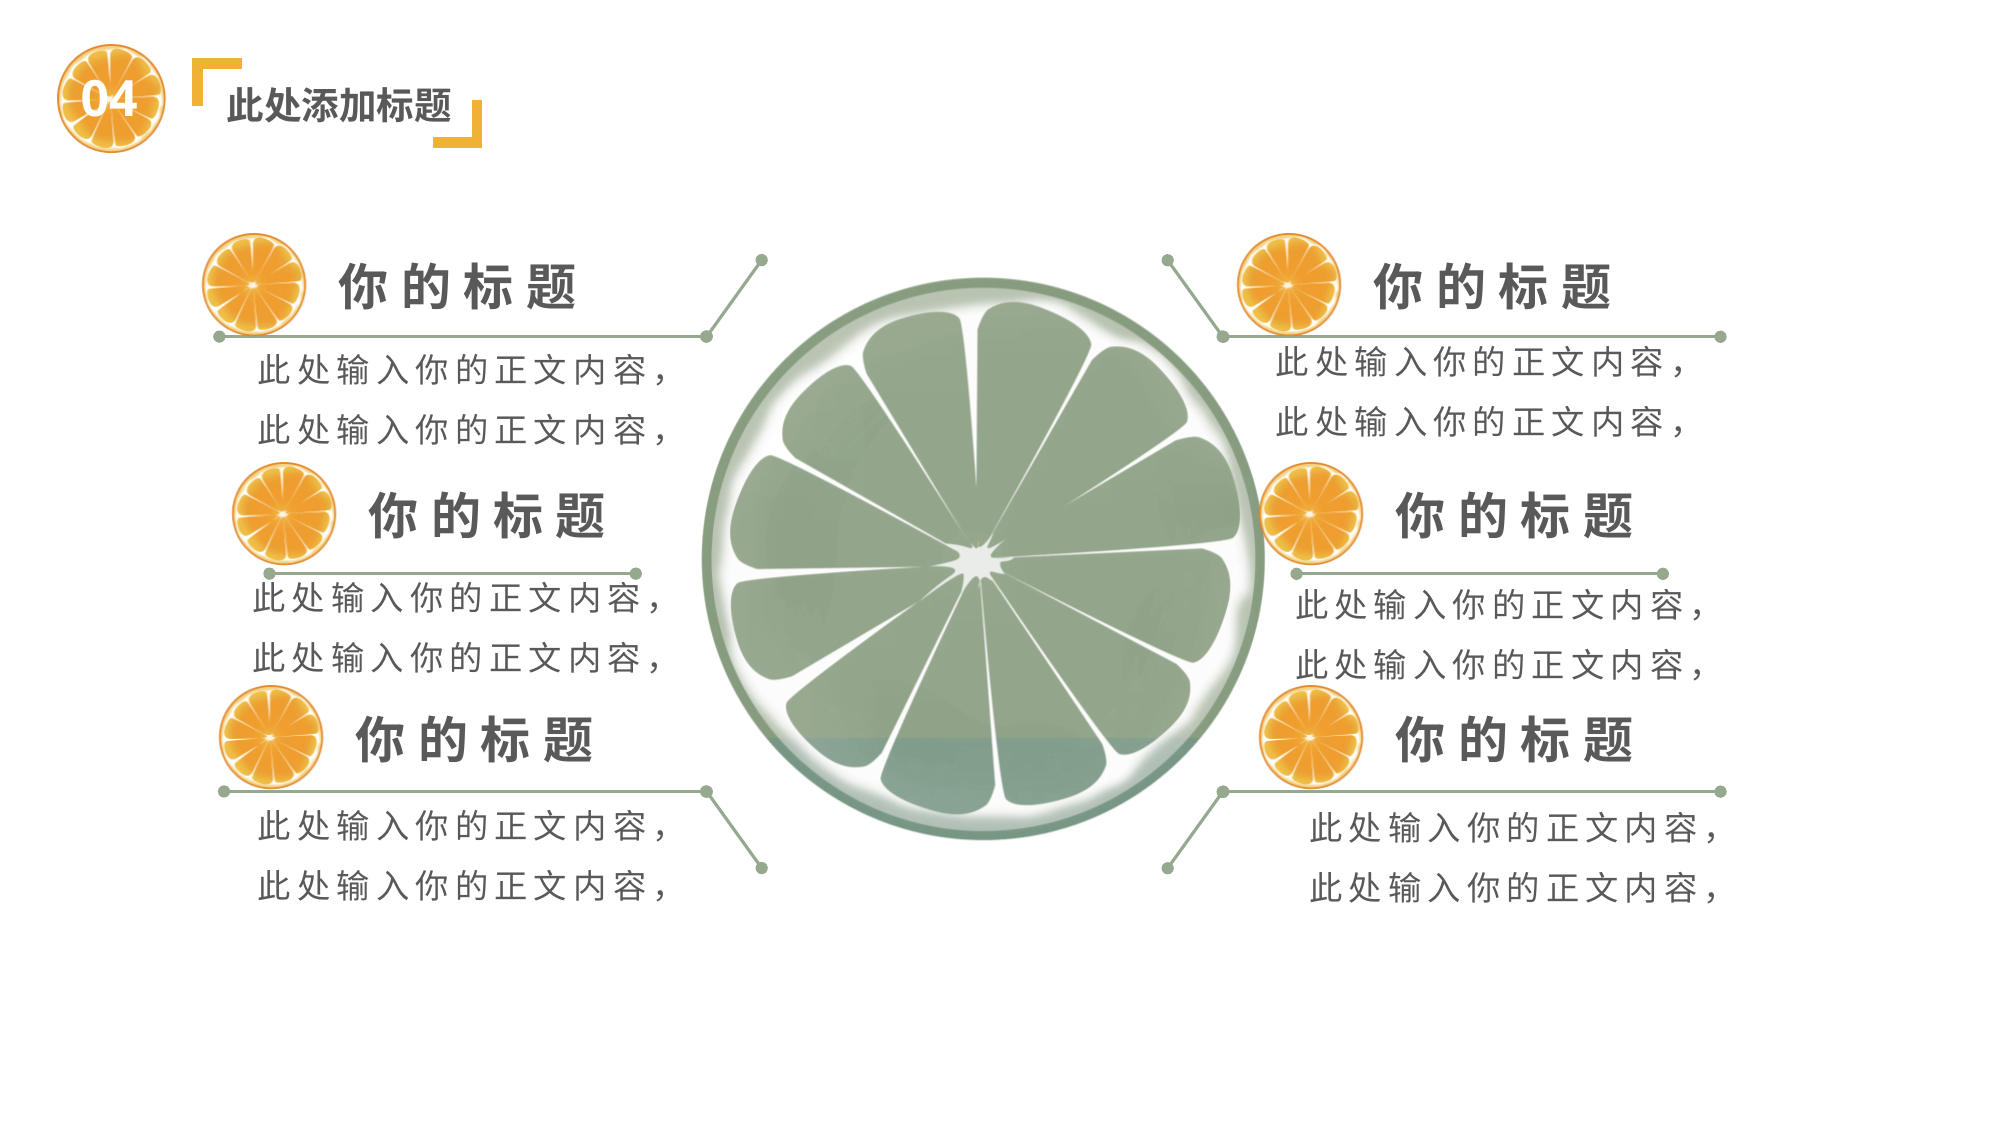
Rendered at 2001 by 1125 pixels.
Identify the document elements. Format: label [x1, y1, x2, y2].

picture [698, 260, 1234, 865]
text_box [199, 233, 698, 915]
text_box [698, 865, 1234, 869]
text_box [54, 44, 477, 156]
text_box [1234, 233, 1750, 917]
